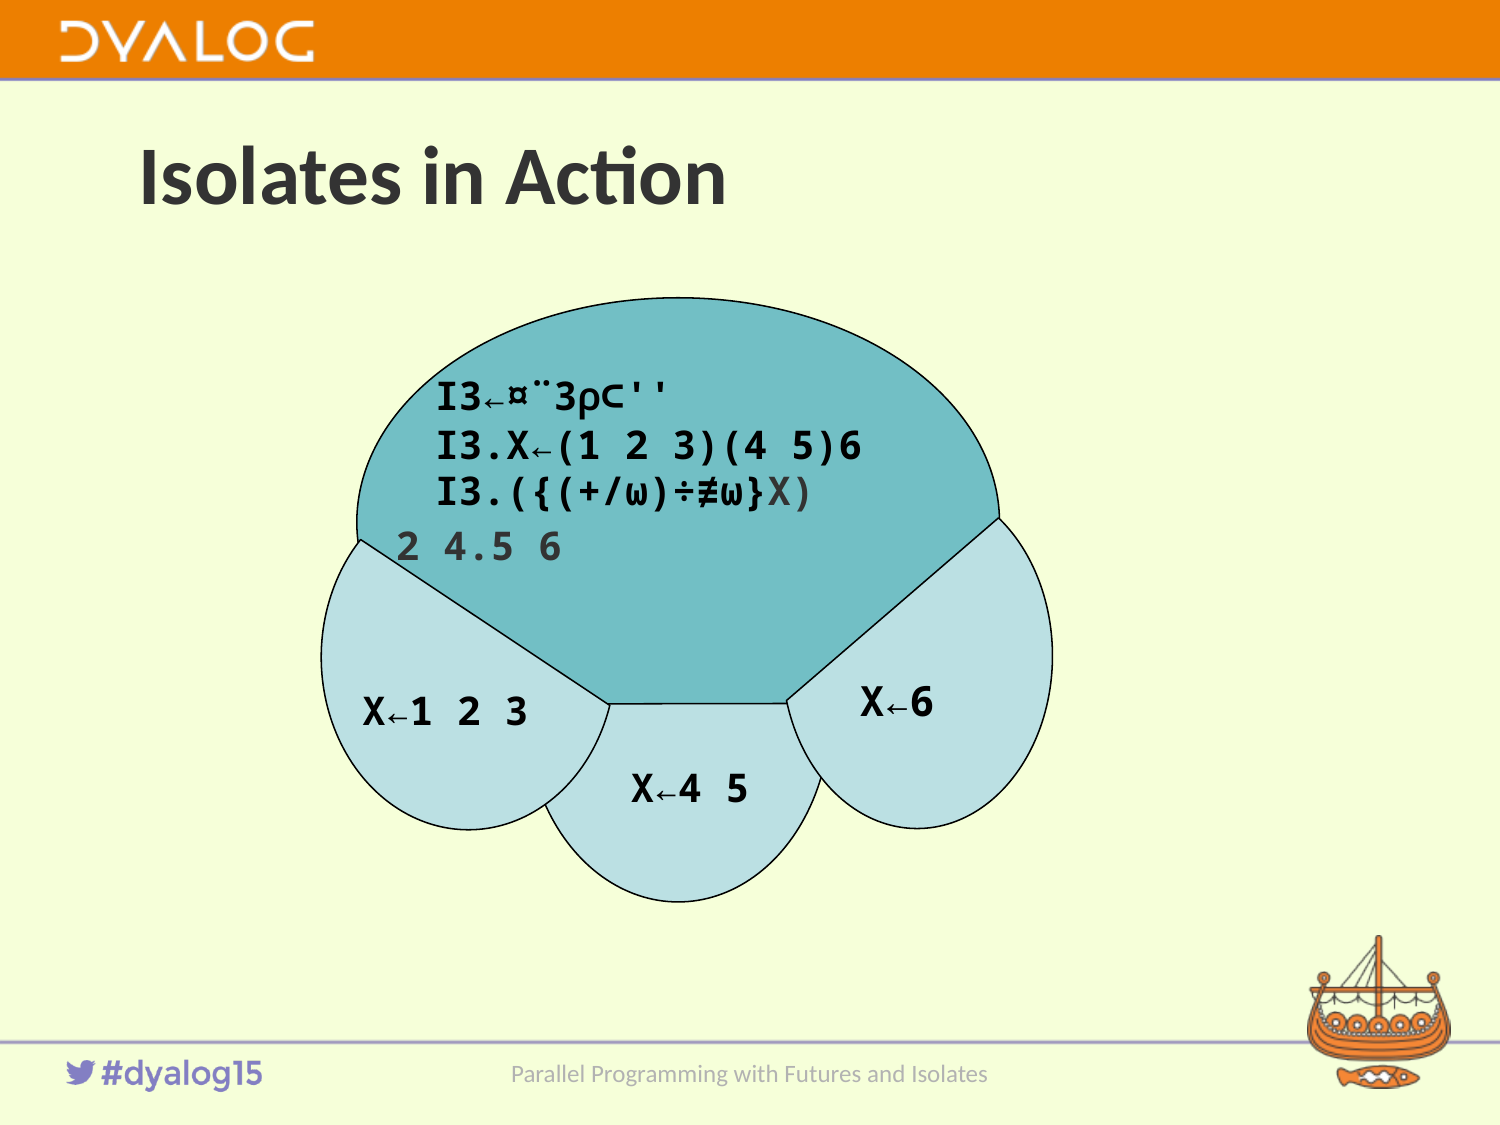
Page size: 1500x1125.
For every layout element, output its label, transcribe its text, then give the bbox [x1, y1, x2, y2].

text_box I3.X←(1 2 3)(4 5)6 [372, 413, 1064, 476]
text_box X←6 [844, 667, 1034, 733]
text_box I3.({(+/⍵)÷≢⍵}X) [372, 476, 1064, 522]
text_box [419, 577, 928, 703]
text_box X←1 2 3 [347, 678, 590, 741]
text_box 2 4.5 6 [381, 513, 1072, 577]
text_box [321, 539, 610, 830]
text_box [809, 762, 821, 809]
text_box [451, 297, 905, 363]
text_box [356, 453, 381, 552]
footer Parallel Programming with Futures and Isolates [395, 1042, 1105, 1103]
title Isolates in Action [123, 113, 1376, 254]
text_box [545, 703, 805, 902]
text_box I3←¤¨3⍴⊂'' [372, 363, 1064, 413]
picture [0, 0, 1500, 1125]
text_box [786, 577, 1053, 829]
text_box X←4 5 [615, 755, 809, 818]
